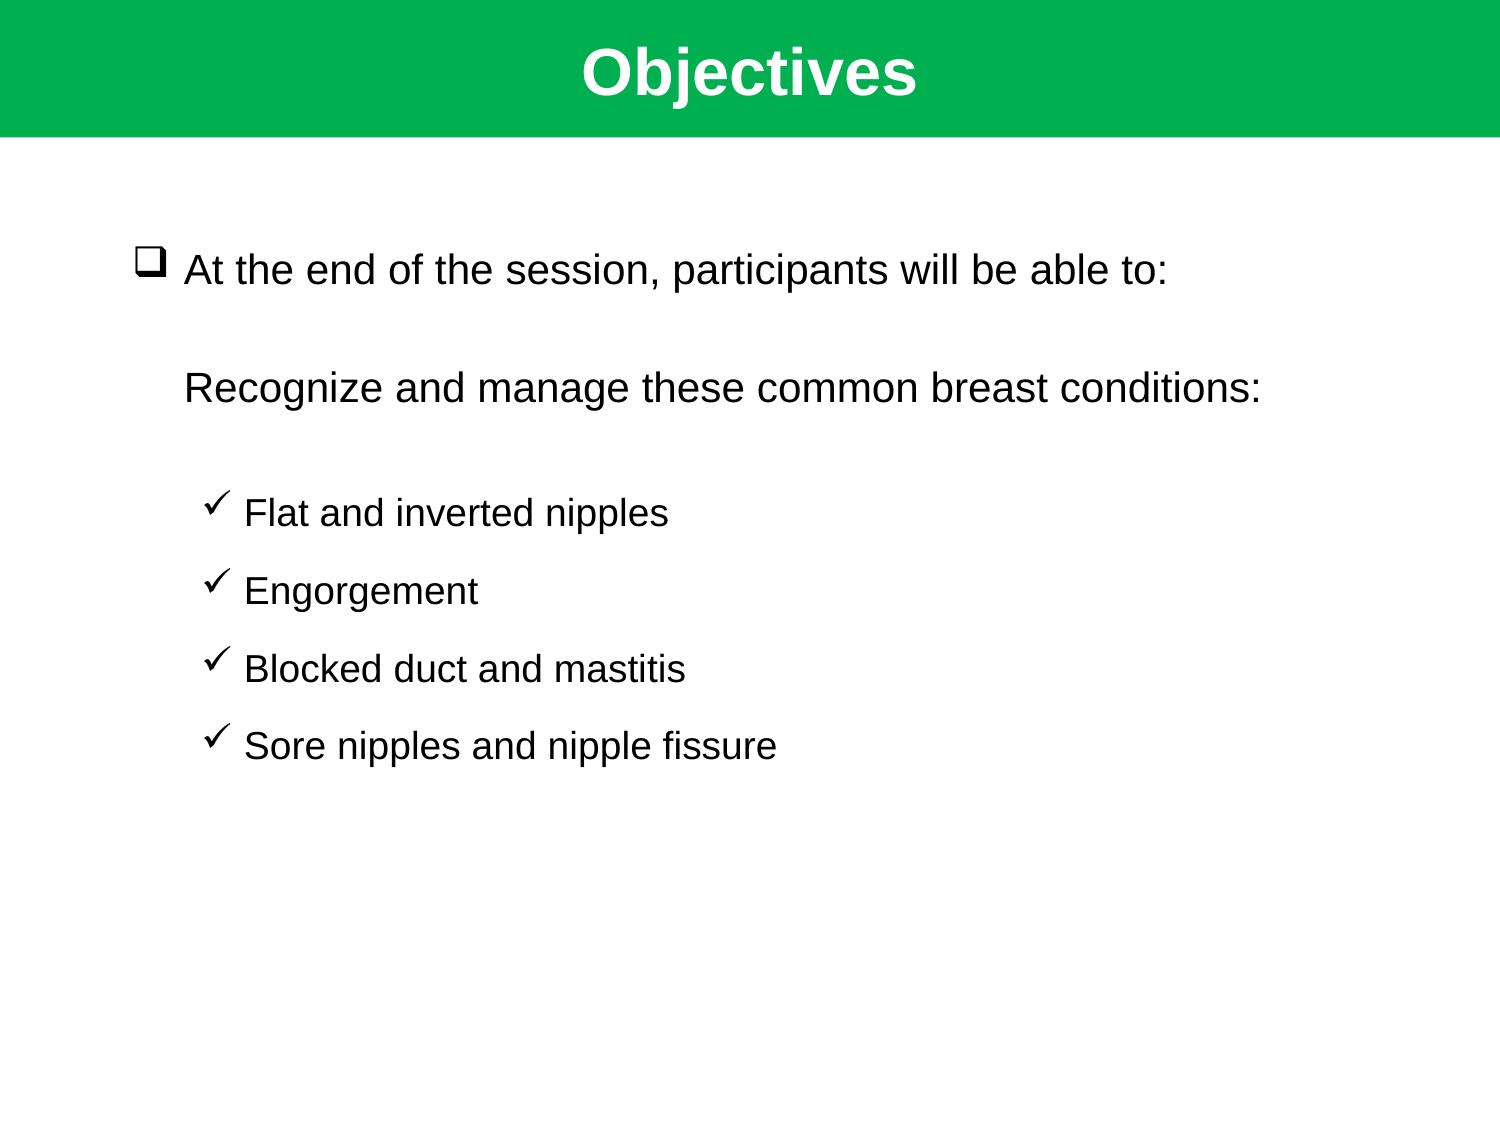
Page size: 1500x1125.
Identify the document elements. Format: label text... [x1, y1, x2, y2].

text_box Objectives [0, 0, 1500, 138]
list At the end of the session, participants will be able to: Recognize and manage these common breast conditions: Flat and inverted nipples Engorgement Blocked duct and mastitis Sore nipples and nipple fissure [116, 234, 1290, 1009]
